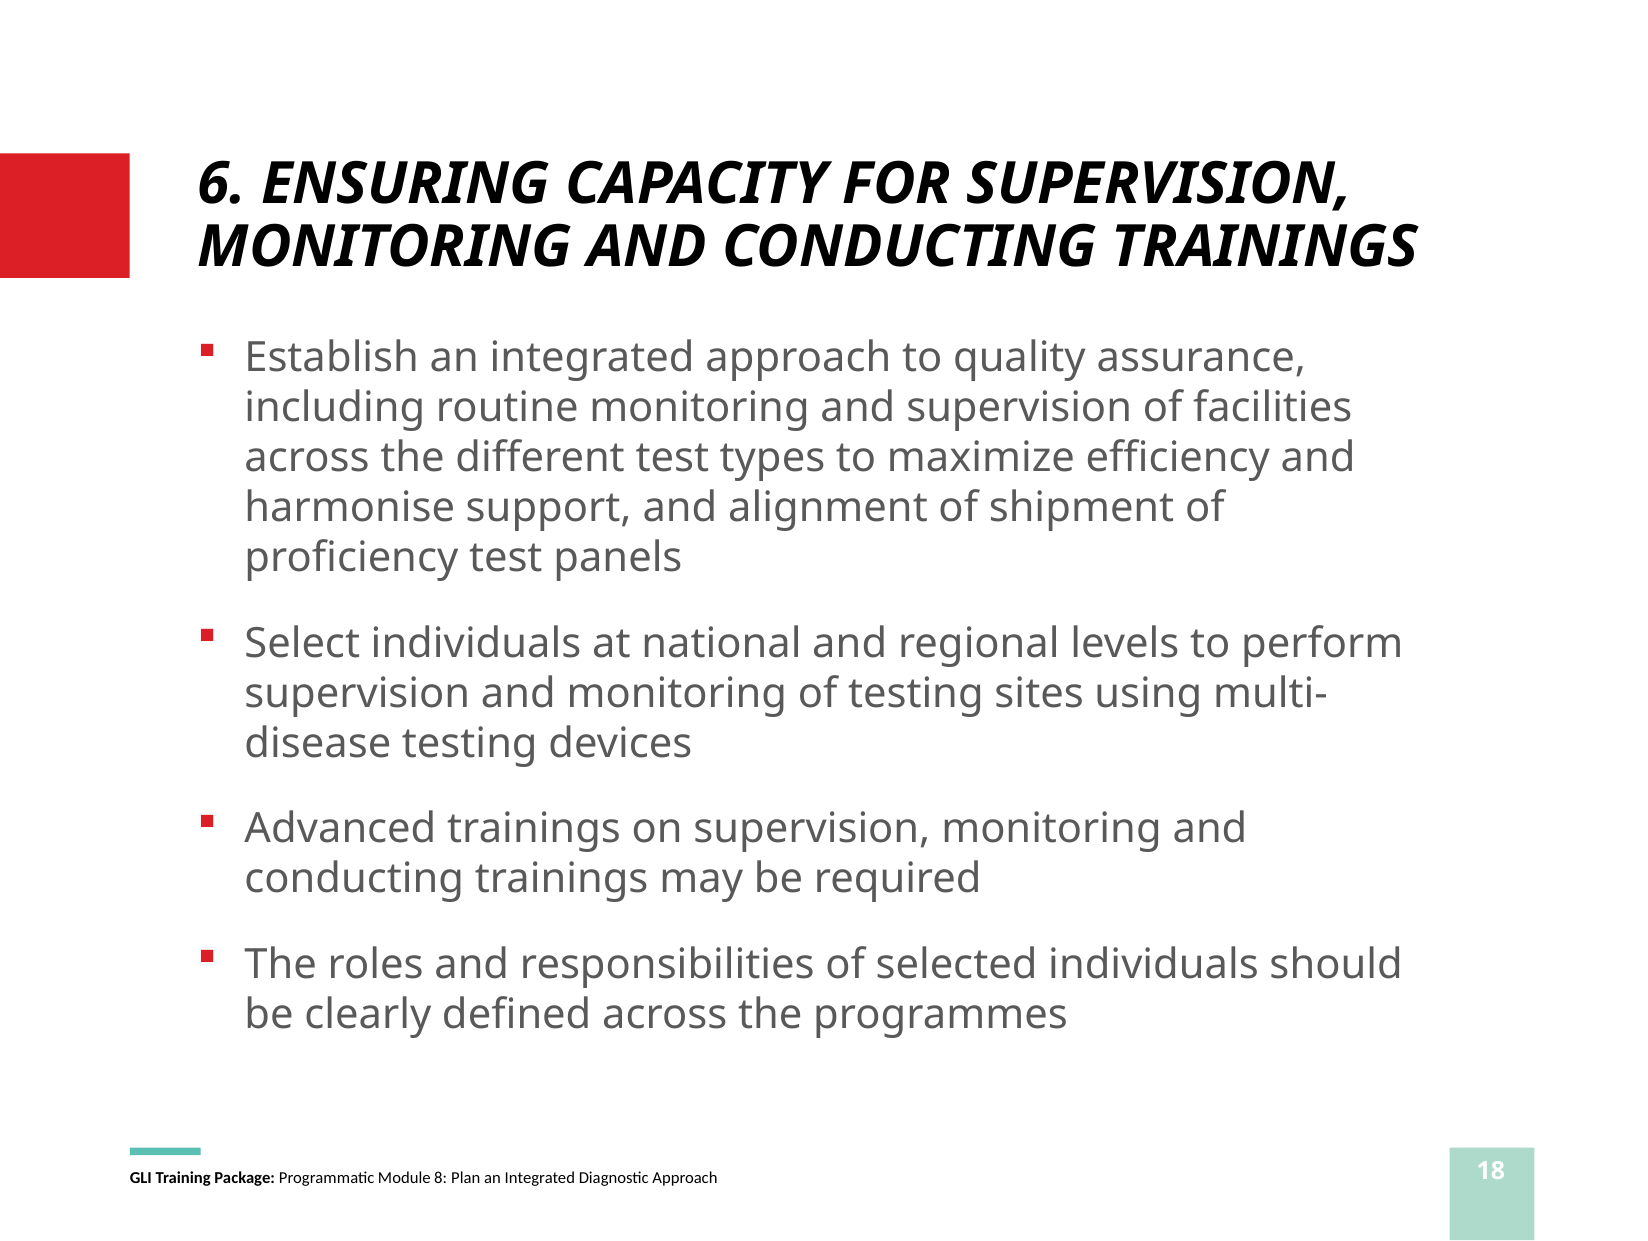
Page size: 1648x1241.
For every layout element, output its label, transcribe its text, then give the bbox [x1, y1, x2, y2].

title 6. ENSURING CAPACITY FOR SUPERVISION, MONITORING AND CONDUCTING TRAININGS [197, 153, 1492, 278]
list Establish an integrated approach to quality assurance, including routine monitoring and supervision of facilities across the different test types to maximize efficiency and harmonise support, and alignment of shipment of proficiency test panels Select individuals at national and regional levels to perform supervision and monitoring of testing sites using multi-disease testing devices Advanced trainings on supervision, monitoring and conducting trainings may be required The roles and responsibilities of selected individuals should be clearly defined across the programmes [197, 330, 1450, 1087]
